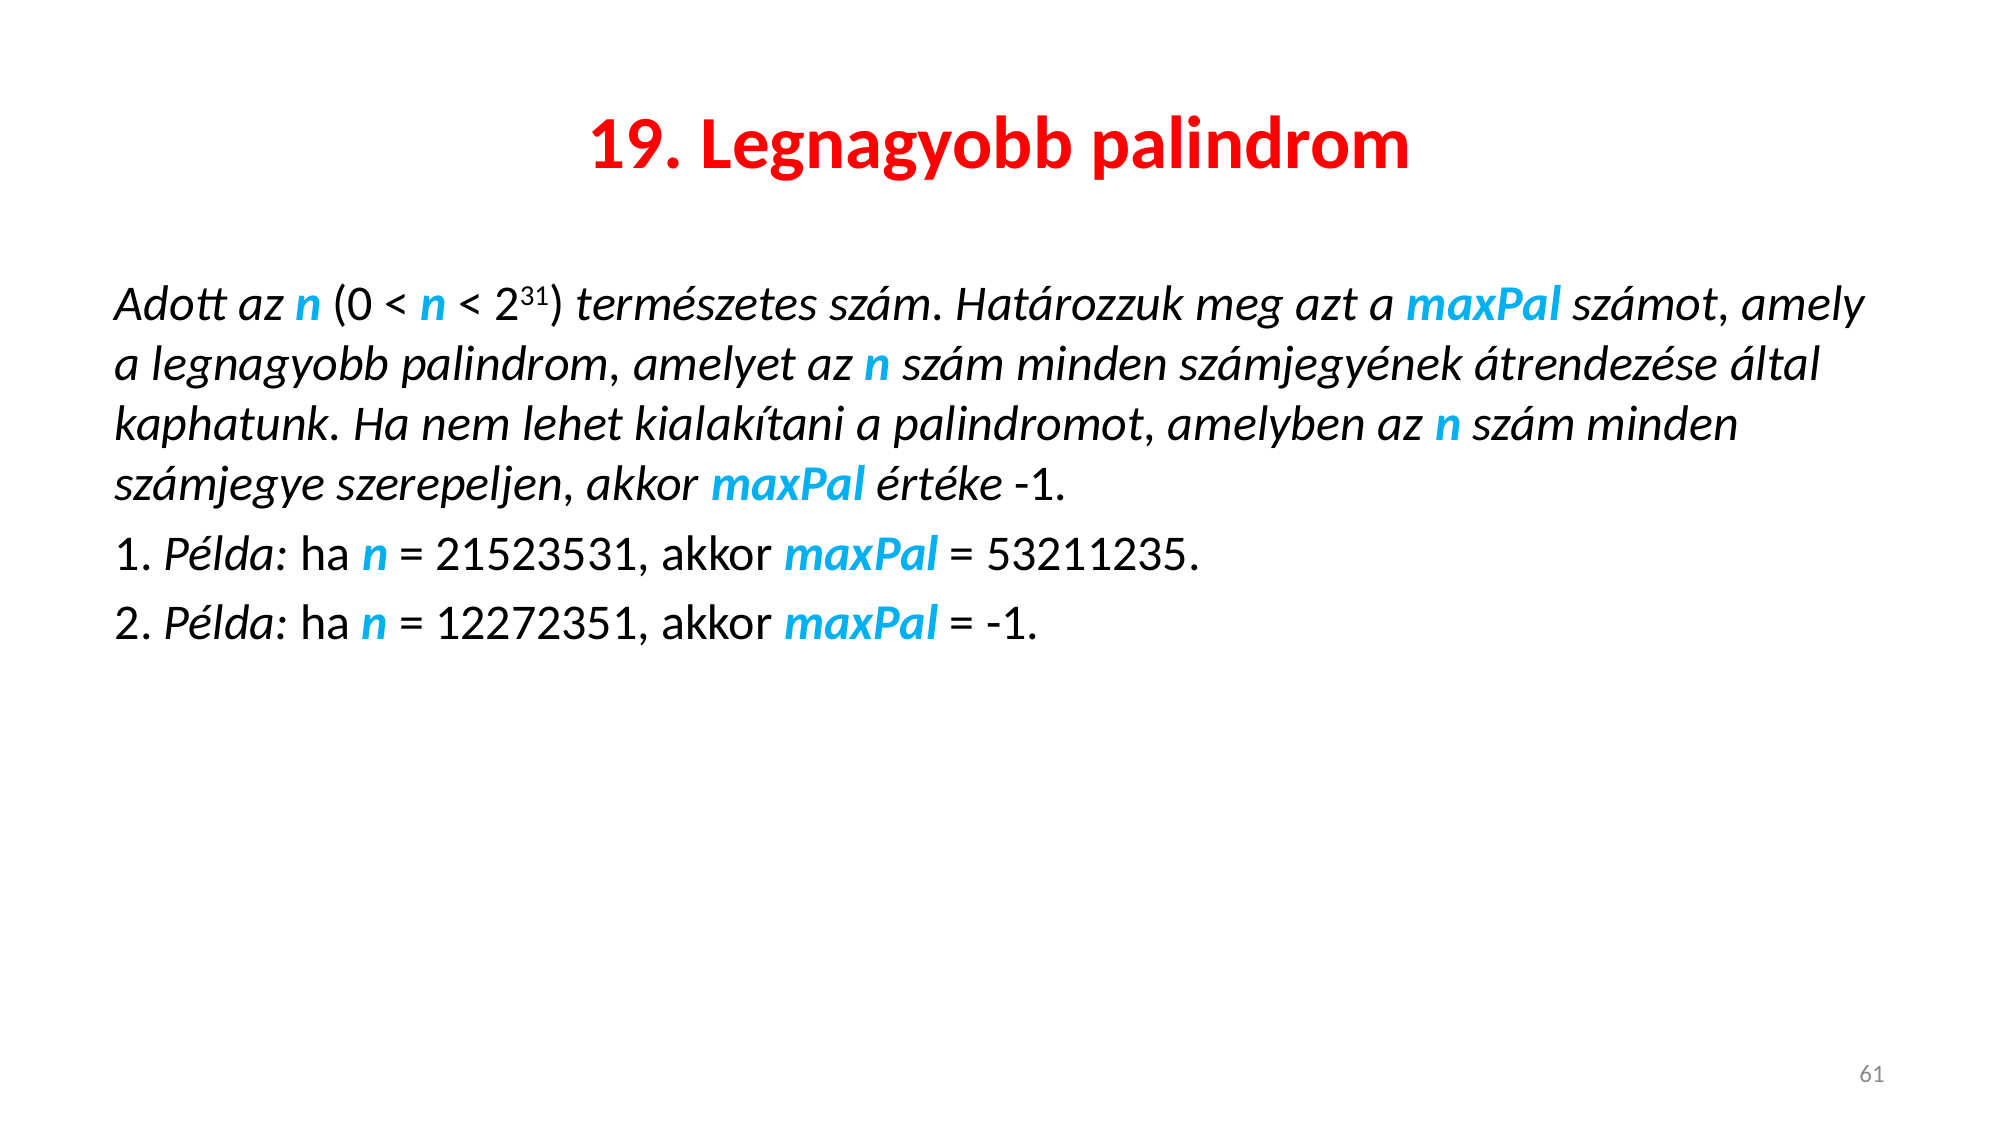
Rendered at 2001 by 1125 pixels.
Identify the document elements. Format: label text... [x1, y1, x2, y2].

title 19. Legnagyobb palindrom [99, 45, 1900, 233]
slide_number 61 [1433, 1042, 1900, 1103]
list Adott az n (0 < n < 231) természetes szám. Határozzuk meg azt a maxPal számot, amely a legnagyobb palindrom, amelyet az n szám minden számjegyének átrendezése által kaphatunk. Ha nem lehet kialakítani a palindromot, amelyben az n szám minden számjegye szerepeljen, akkor maxPal értéke -1. 1. Példa: ha n = 21523531, akkor maxPal = 53211235. 2. Példa: ha n = 12272351, akkor maxPal = -1. [99, 262, 1900, 1005]
